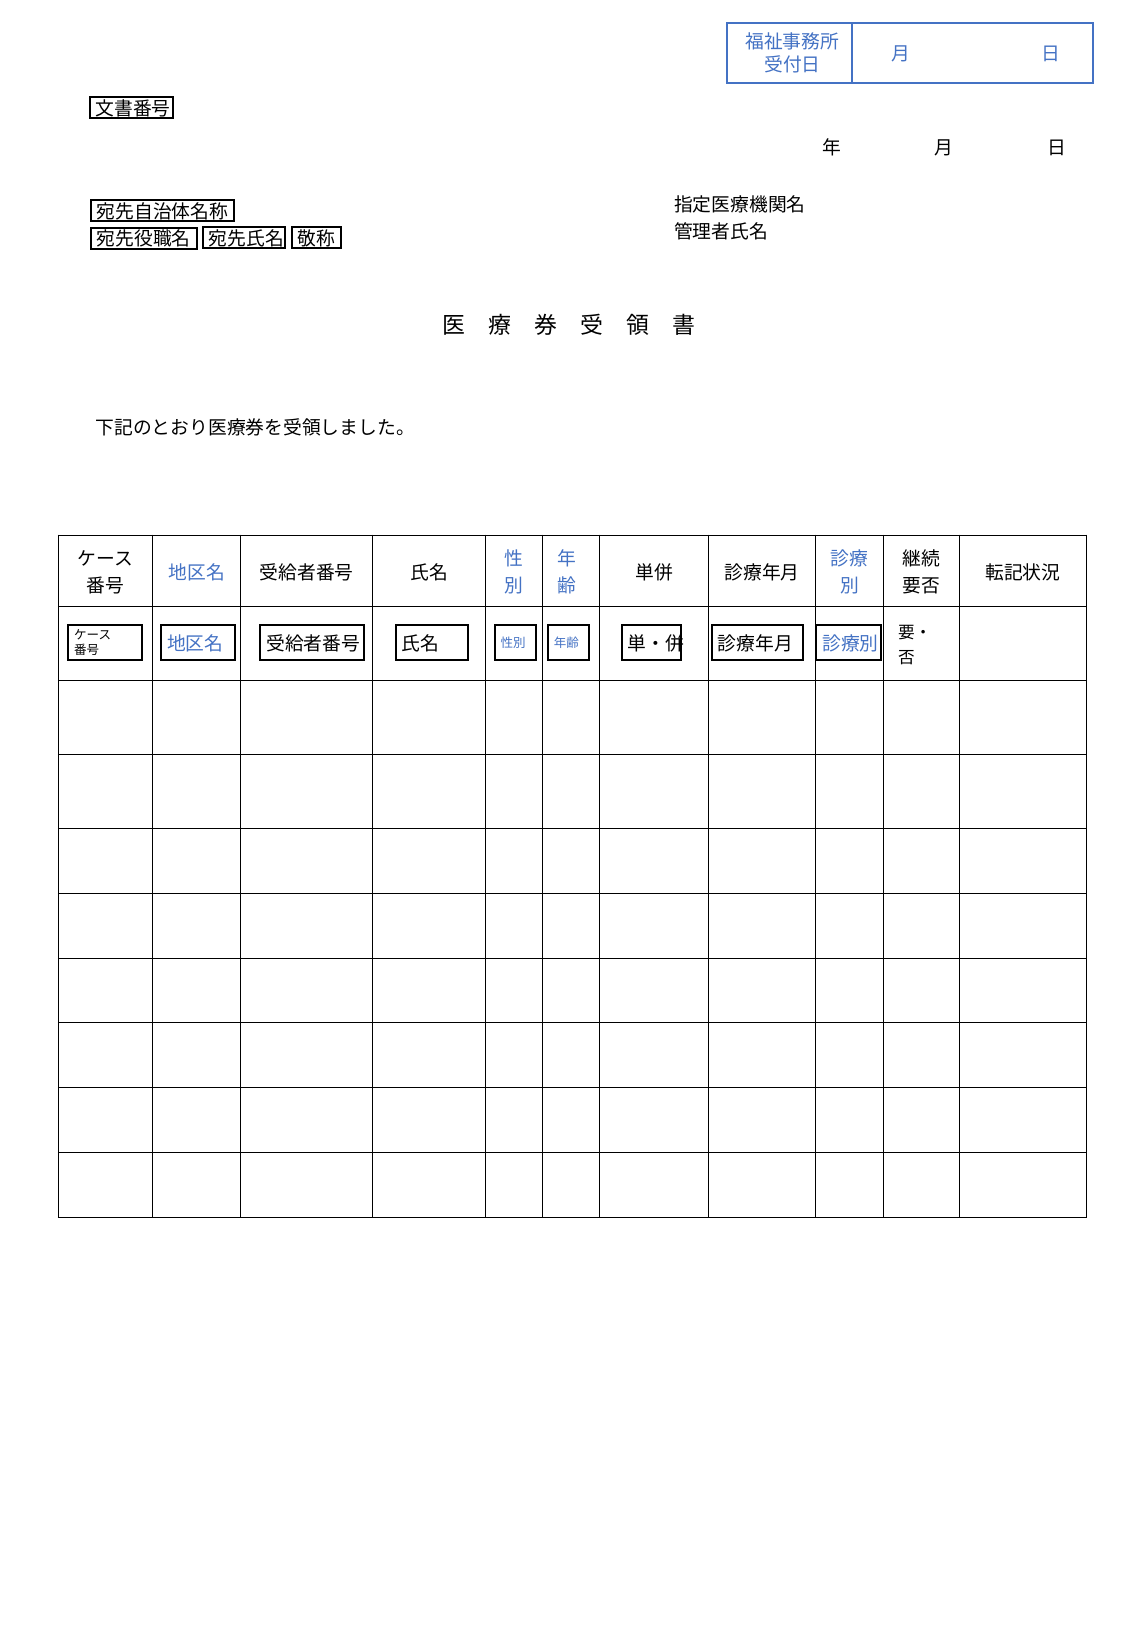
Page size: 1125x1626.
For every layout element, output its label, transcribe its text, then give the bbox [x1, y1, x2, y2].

table_cell [59, 1153, 152, 1217]
table_cell [816, 959, 883, 1022]
table_cell [960, 607, 1086, 680]
table_cell [486, 1023, 542, 1087]
text_box 地区名 [160, 624, 236, 661]
table_header 継続要否 [884, 536, 959, 606]
text_box 年齢 [547, 624, 590, 661]
table_cell [153, 1023, 240, 1087]
table_header 転記状況 [960, 536, 1086, 606]
table_cell [709, 1088, 815, 1152]
table_cell [600, 681, 708, 754]
table_cell [960, 959, 1086, 1022]
table_cell [153, 681, 240, 754]
table_cell [884, 1088, 959, 1152]
table_cell [600, 1023, 708, 1087]
text_box 受給者番号 [259, 624, 365, 661]
text_box 年 月 日 [815, 133, 1005, 162]
table_header ケース番号 [59, 536, 152, 606]
text_box 氏名 [395, 624, 469, 661]
table_cell [59, 607, 152, 680]
table_cell [486, 1153, 542, 1217]
text_box 医 療 券 受 領 書 [96, 302, 1042, 346]
table_cell [486, 959, 542, 1022]
table_header 氏名 [373, 536, 485, 606]
table_cell [373, 755, 485, 828]
table_cell [600, 1153, 708, 1217]
table_cell [884, 681, 959, 754]
table_cell [884, 1023, 959, 1087]
table_cell [709, 607, 815, 680]
table_cell [486, 607, 542, 680]
table_cell [543, 959, 599, 1022]
table_cell [709, 829, 815, 893]
table_cell [960, 894, 1086, 958]
table_cell [543, 1153, 599, 1217]
table_cell [241, 681, 372, 754]
table_cell [373, 1088, 485, 1152]
table_cell [241, 829, 372, 893]
table_cell [153, 829, 240, 893]
table_cell [153, 607, 240, 680]
text_box 文書番号 [89, 96, 174, 119]
table_cell [373, 894, 485, 958]
table_cell [241, 894, 372, 958]
text_box 性別 [494, 624, 537, 661]
table_cell [816, 829, 883, 893]
table_cell [59, 1088, 152, 1152]
text_box 指定医療機関名 [667, 192, 811, 215]
table_cell [600, 1088, 708, 1152]
table_cell [884, 959, 959, 1022]
table_cell [960, 829, 1086, 893]
table_cell [600, 959, 708, 1022]
table_cell [486, 894, 542, 958]
table_cell [153, 1088, 240, 1152]
text_box 単・併 [621, 624, 682, 661]
table_cell [816, 894, 883, 958]
table_header 診療年月 [709, 536, 815, 606]
table_cell [241, 755, 372, 828]
table_cell [600, 894, 708, 958]
table_cell [373, 1153, 485, 1217]
table_cell [816, 1153, 883, 1217]
table_cell [373, 829, 485, 893]
table_cell [600, 607, 708, 680]
table_cell [486, 755, 542, 828]
table_cell [59, 829, 152, 893]
table_cell [241, 1153, 372, 1217]
table_cell [543, 755, 599, 828]
table_cell [884, 1153, 959, 1217]
table_cell [709, 1023, 815, 1087]
table_cell [816, 1088, 883, 1152]
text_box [726, 22, 1094, 83]
table_cell [816, 755, 883, 828]
table_header 地区名 [153, 536, 240, 606]
table_cell [543, 1088, 599, 1152]
table_cell [884, 755, 959, 828]
table_cell [153, 755, 240, 828]
table_cell [960, 1153, 1086, 1217]
table_cell [59, 959, 152, 1022]
table_cell [373, 681, 485, 754]
table_cell [373, 607, 485, 680]
table_cell [241, 1088, 372, 1152]
table_header 年齢 [543, 536, 599, 606]
text_box 診療別 [815, 624, 882, 661]
table_header 単併 [600, 536, 708, 606]
table_cell 要・否 [884, 607, 959, 680]
table_cell [486, 681, 542, 754]
table_cell [543, 894, 599, 958]
table_cell [543, 829, 599, 893]
table_cell [600, 829, 708, 893]
table_cell [960, 681, 1086, 754]
table_cell [241, 1023, 372, 1087]
table_cell [241, 959, 372, 1022]
table_cell [486, 829, 542, 893]
text_box 下記のとおり医療券を受領しました。 [89, 415, 1037, 438]
table_cell [816, 681, 883, 754]
table_cell [153, 959, 240, 1022]
table_cell [709, 681, 815, 754]
table_cell [960, 755, 1086, 828]
table_cell [816, 607, 883, 680]
table_cell [600, 755, 708, 828]
table_cell [816, 1023, 883, 1087]
table_cell [153, 894, 240, 958]
text_box ケース 番号 [67, 624, 143, 661]
table_cell [59, 755, 152, 828]
table_cell [884, 829, 959, 893]
table_cell [543, 681, 599, 754]
table_cell [153, 1153, 240, 1217]
table_cell [59, 1023, 152, 1087]
table_header 診療別 [816, 536, 883, 606]
table_cell [543, 1023, 599, 1087]
text_box 管理者氏名 [667, 220, 776, 243]
table_header 性別 [486, 536, 542, 606]
table_cell [960, 1088, 1086, 1152]
table_cell [59, 894, 152, 958]
table_cell [709, 959, 815, 1022]
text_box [90, 200, 342, 249]
table_cell [709, 894, 815, 958]
table_cell [241, 607, 372, 680]
table_cell [543, 607, 599, 680]
table_header 受給者番号 [241, 536, 372, 606]
table_cell [59, 681, 152, 754]
table_cell [960, 1023, 1086, 1087]
table_cell [709, 755, 815, 828]
table_cell [709, 1153, 815, 1217]
table_cell [884, 894, 959, 958]
table_cell [373, 1023, 485, 1087]
table_cell [373, 959, 485, 1022]
table_cell [486, 1088, 542, 1152]
text_box 診療年月 [711, 624, 804, 661]
